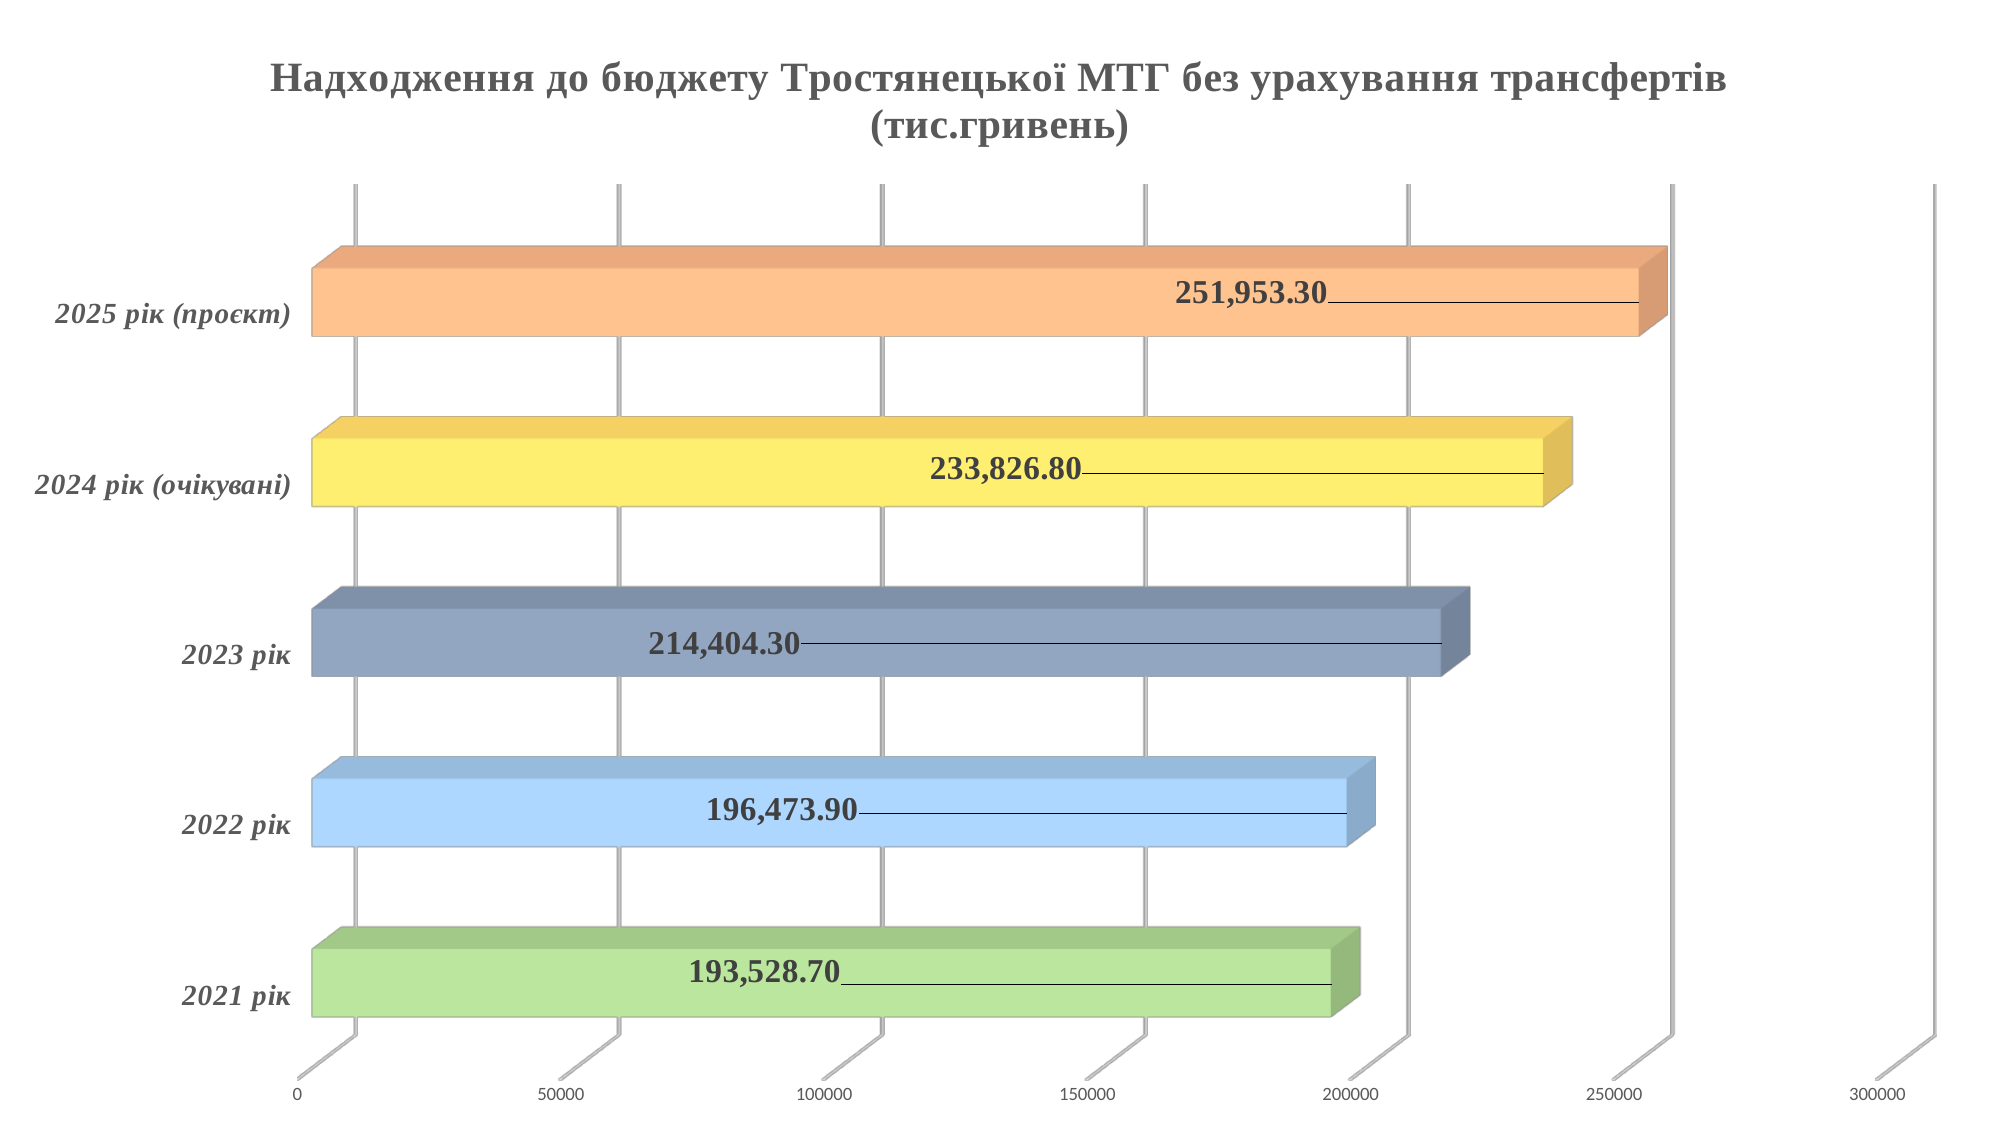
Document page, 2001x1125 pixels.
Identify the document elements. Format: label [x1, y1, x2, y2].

chart [0, 10, 2000, 1125]
